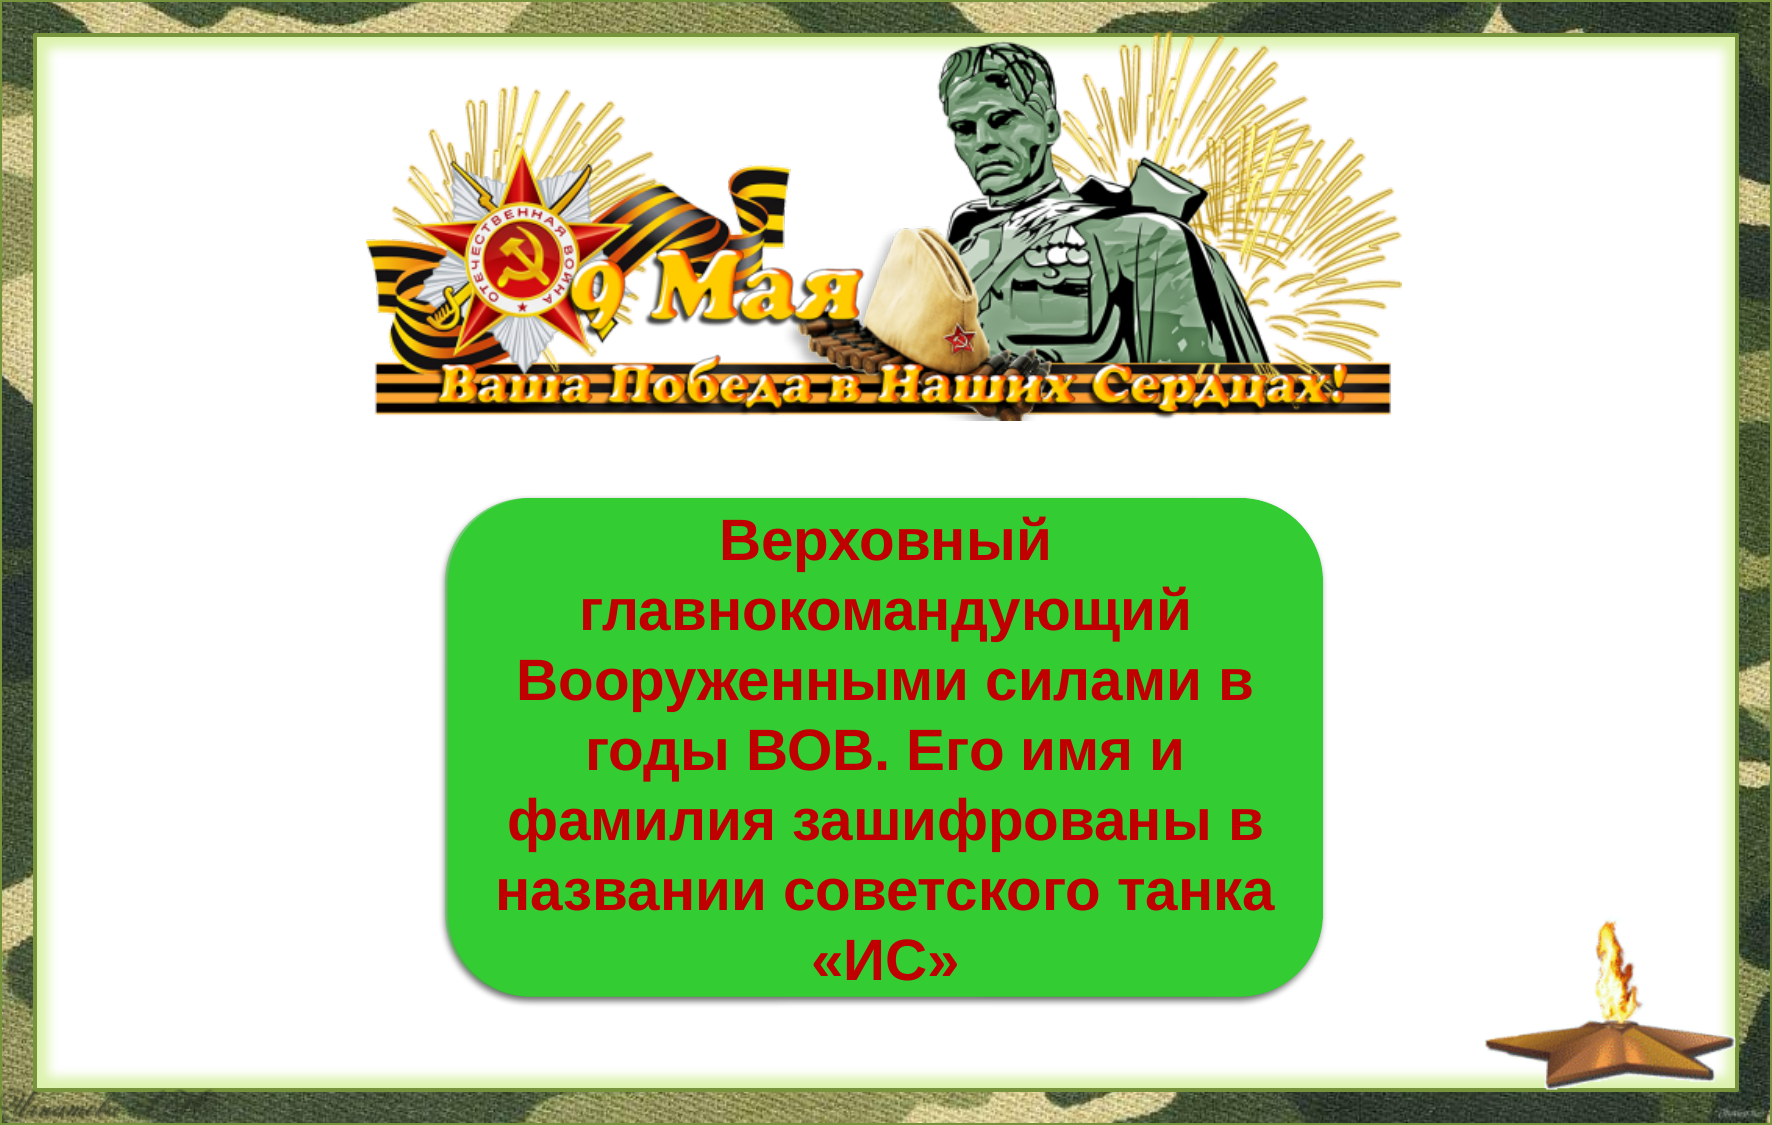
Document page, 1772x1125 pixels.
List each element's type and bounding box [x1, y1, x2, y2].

picture [2, 2, 1770, 1123]
picture [941, 514, 1261, 986]
text_box [443, 498, 1322, 1002]
